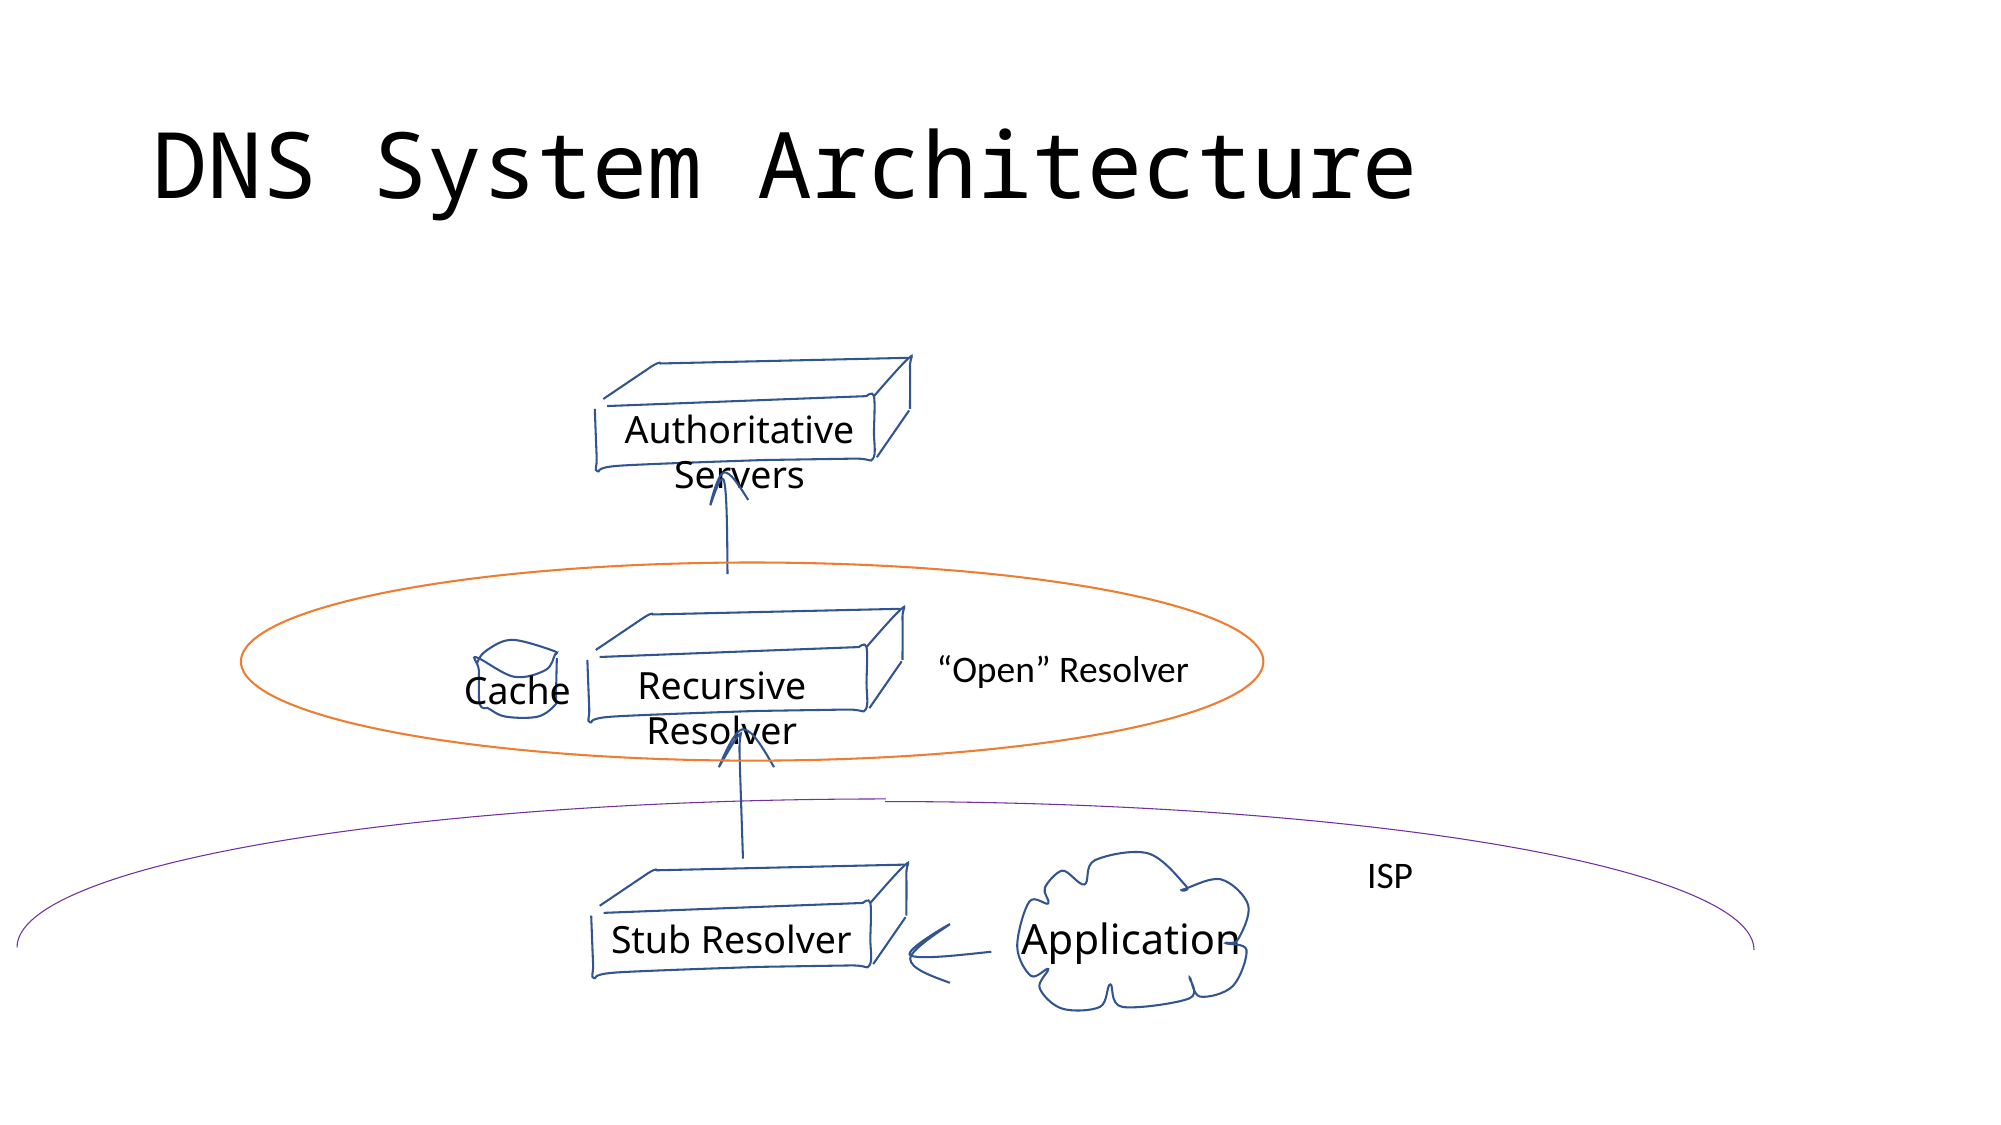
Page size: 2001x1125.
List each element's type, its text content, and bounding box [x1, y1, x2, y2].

text_box Authoritative Servers [729, 398, 917, 504]
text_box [594, 355, 912, 472]
text_box [709, 472, 750, 561]
text_box [239, 561, 1265, 762]
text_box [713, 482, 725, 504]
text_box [587, 606, 905, 723]
text_box [717, 762, 724, 768]
text_box “Open” Resolver [921, 637, 1205, 697]
text_box [738, 762, 775, 798]
title DNS System Architecture [137, 59, 1863, 278]
text_box Recursive Resolver [545, 754, 634, 760]
text_box Authoritative Servers [562, 398, 721, 504]
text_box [16, 798, 1755, 1099]
